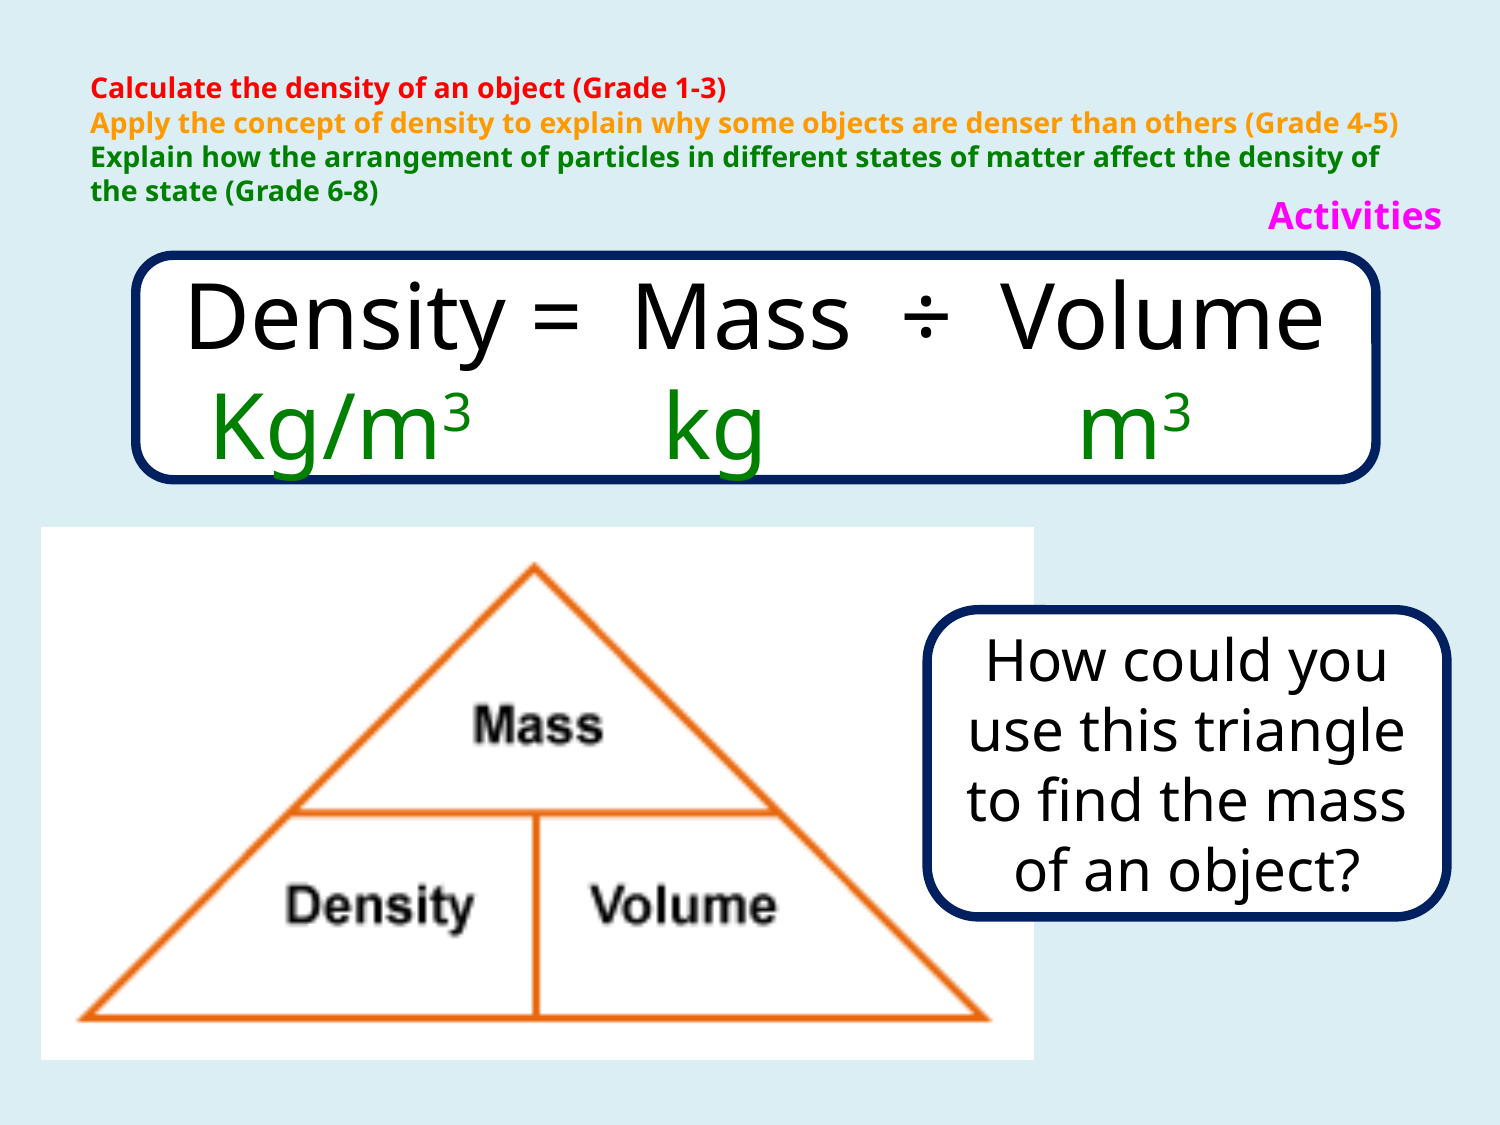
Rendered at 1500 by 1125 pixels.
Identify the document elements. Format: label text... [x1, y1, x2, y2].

title Calculate the density of an object (Grade 1-3) Apply the concept of density to explain why some objects are denser than others (Grade 4-5) Explain how the arrangement of particles in different states of matter affect the density of the state (Grade 6-8) [75, 45, 1425, 233]
picture [40, 526, 1034, 1061]
text_box Activities [1253, 184, 1458, 245]
text_box How could you use this triangle to find the mass of an object? [1039, 607, 1450, 919]
text_box Density = Mass ÷ Volume Kg/m3 kg m3 [133, 253, 1379, 482]
